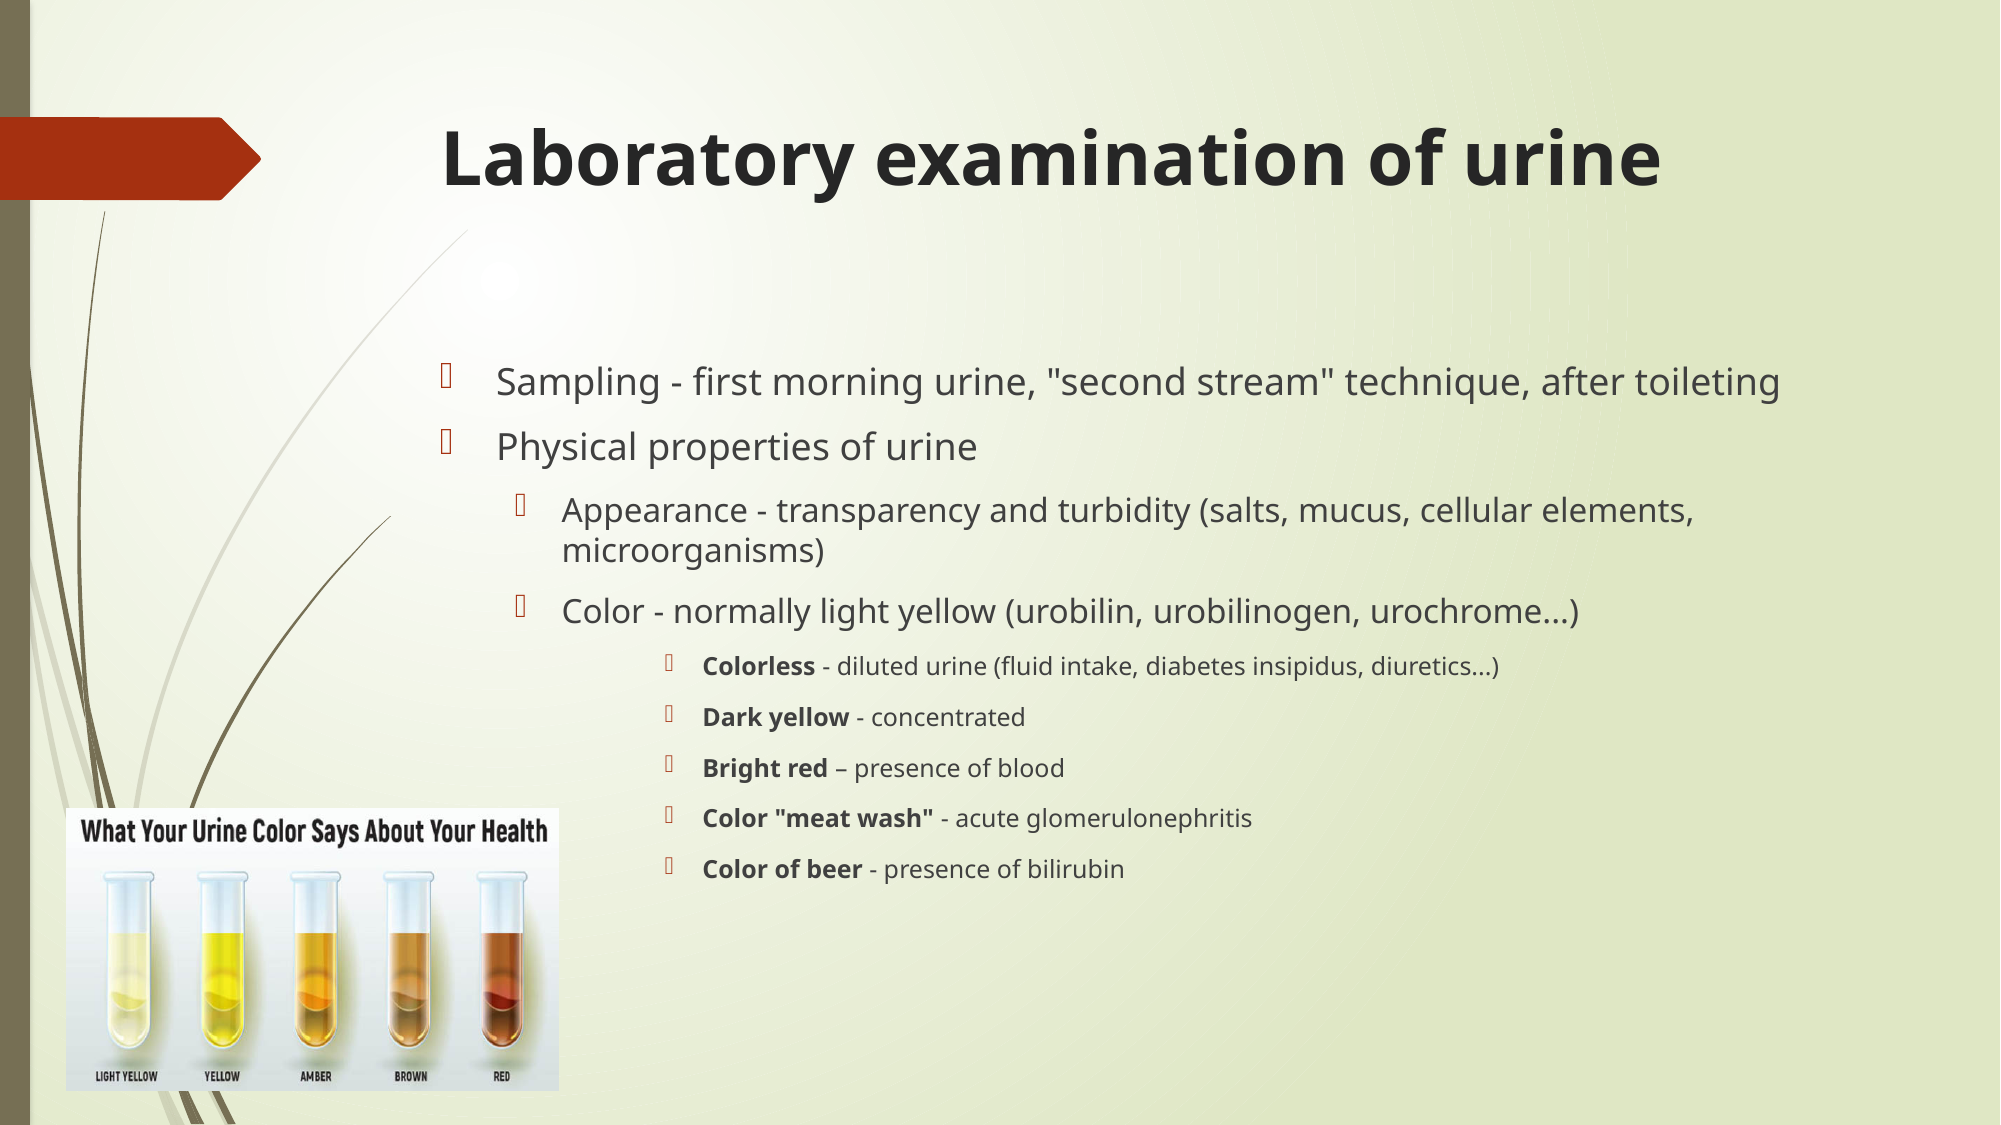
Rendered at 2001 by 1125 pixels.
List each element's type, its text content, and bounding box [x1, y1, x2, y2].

title Laboratory examination of urine [425, 102, 1888, 313]
list Sampling - first morning urine, "second stream" technique, after toileting Physical properties of urine Appearance - transparency and turbidity (salts, mucus, cellular elements, microorganisms) Color - normally light yellow (urobilin, urobilinogen, urochrome...) Colorless - diluted urine (fluid intake, diabetes insipidus, diuretics...) Dark yellow - concentrated Bright red – presence of blood Color "meat wash" - acute glomerulonephritis Color of beer - presence of bilirubin [424, 350, 1888, 970]
picture [65, 808, 559, 1091]
